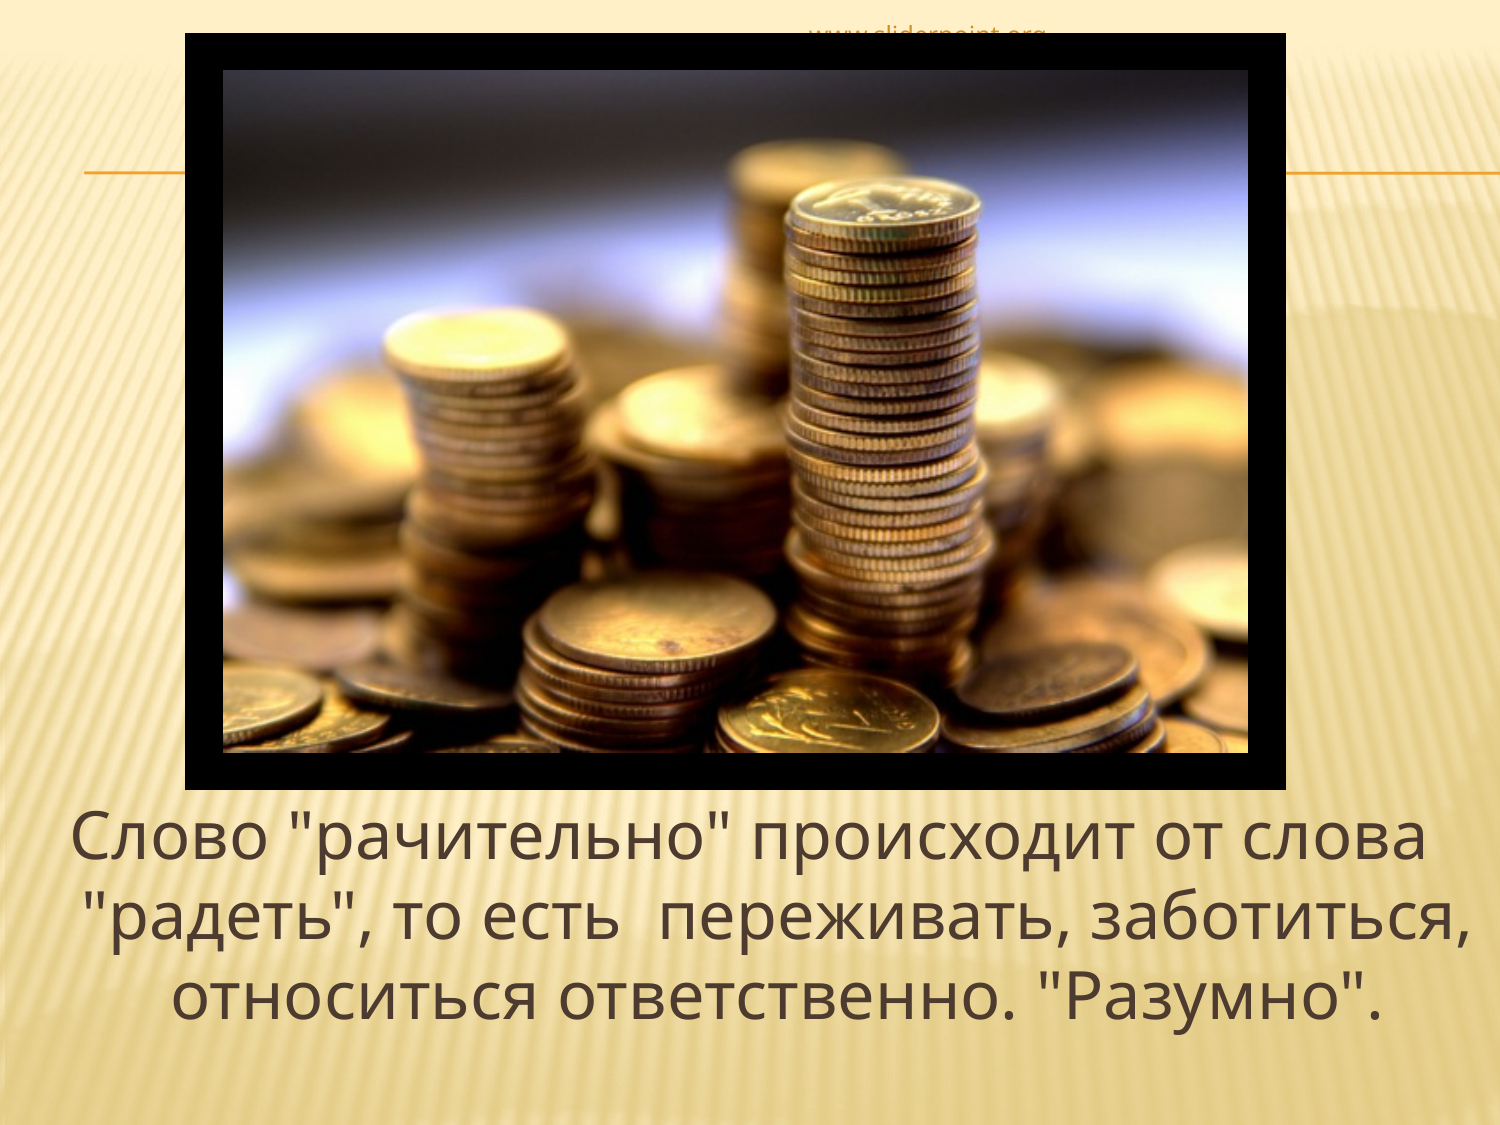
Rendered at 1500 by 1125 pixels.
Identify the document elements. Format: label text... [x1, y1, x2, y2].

footer www.sliderpoint.org [587, 12, 1063, 60]
list Слово "рачительно" происходит от слова "радеть", то есть переживать, заботиться, относиться ответственно. "Разумно". [0, 785, 1500, 1125]
picture [222, 69, 1249, 753]
